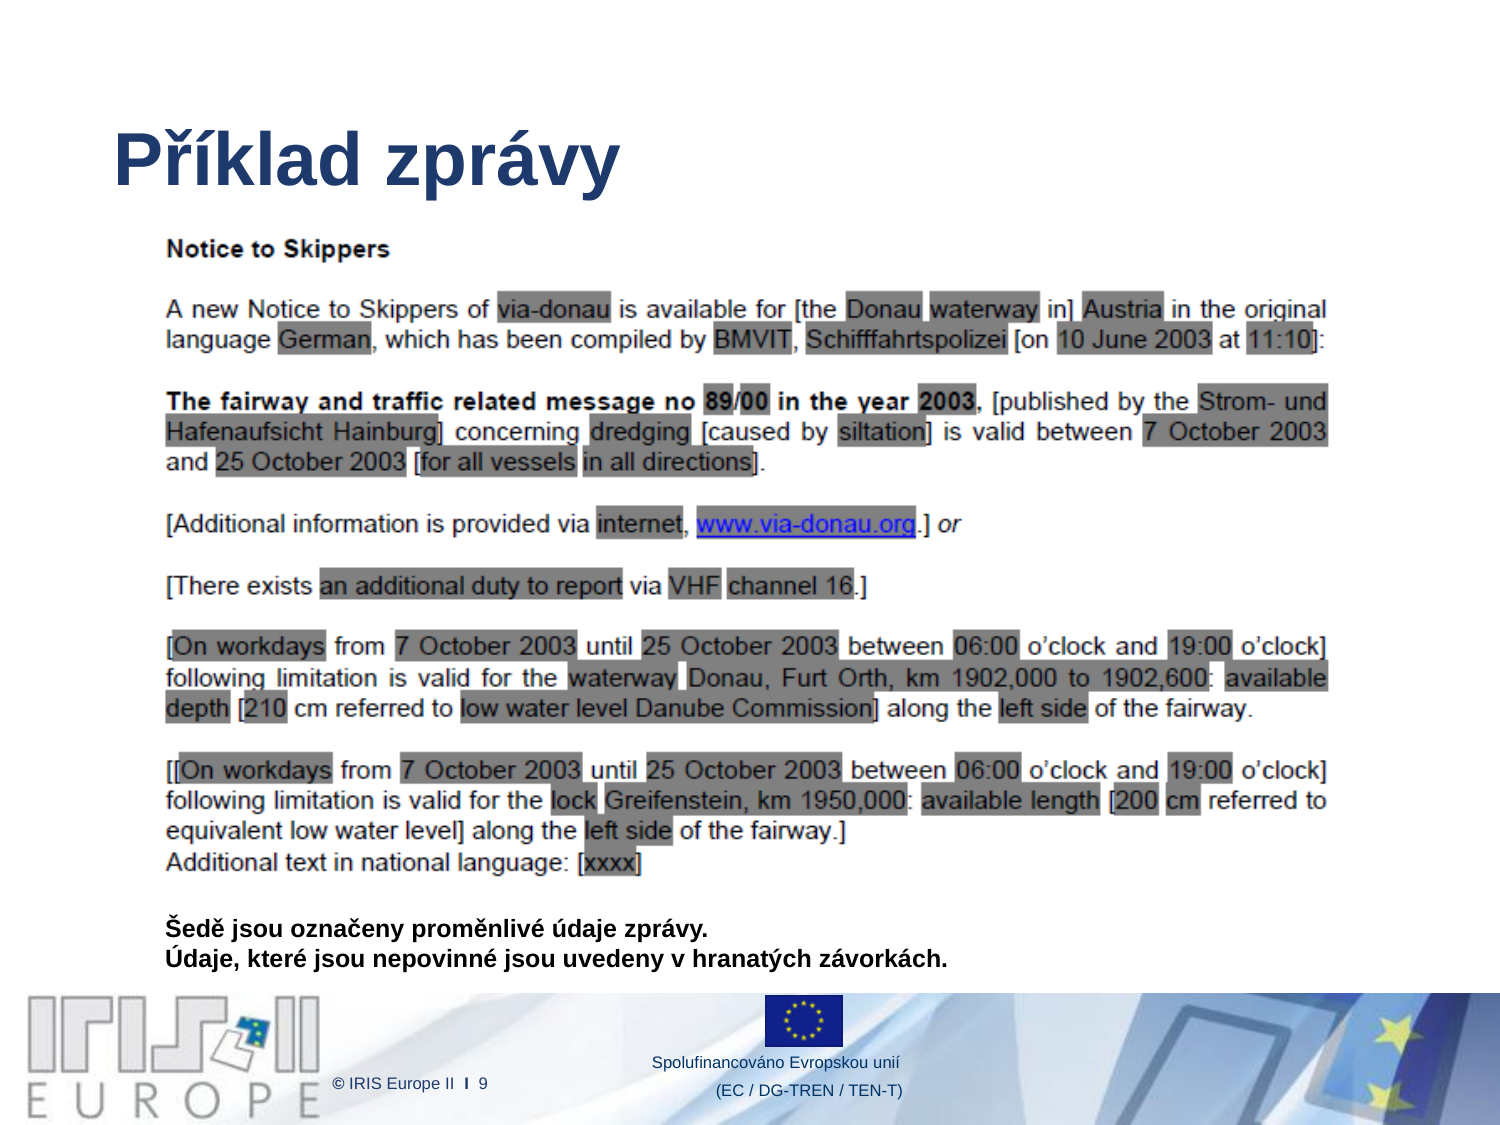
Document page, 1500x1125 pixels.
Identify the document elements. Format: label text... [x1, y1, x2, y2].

picture [0, 993, 1500, 1125]
title Příklad zprávy [98, 101, 1398, 209]
text_box Šedě jsou označeny proměnlivé údaje zprávy. Údaje, které jsou nepovinné jsou uvedeny v hranatých závorkách. [150, 904, 965, 980]
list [159, 231, 1331, 882]
